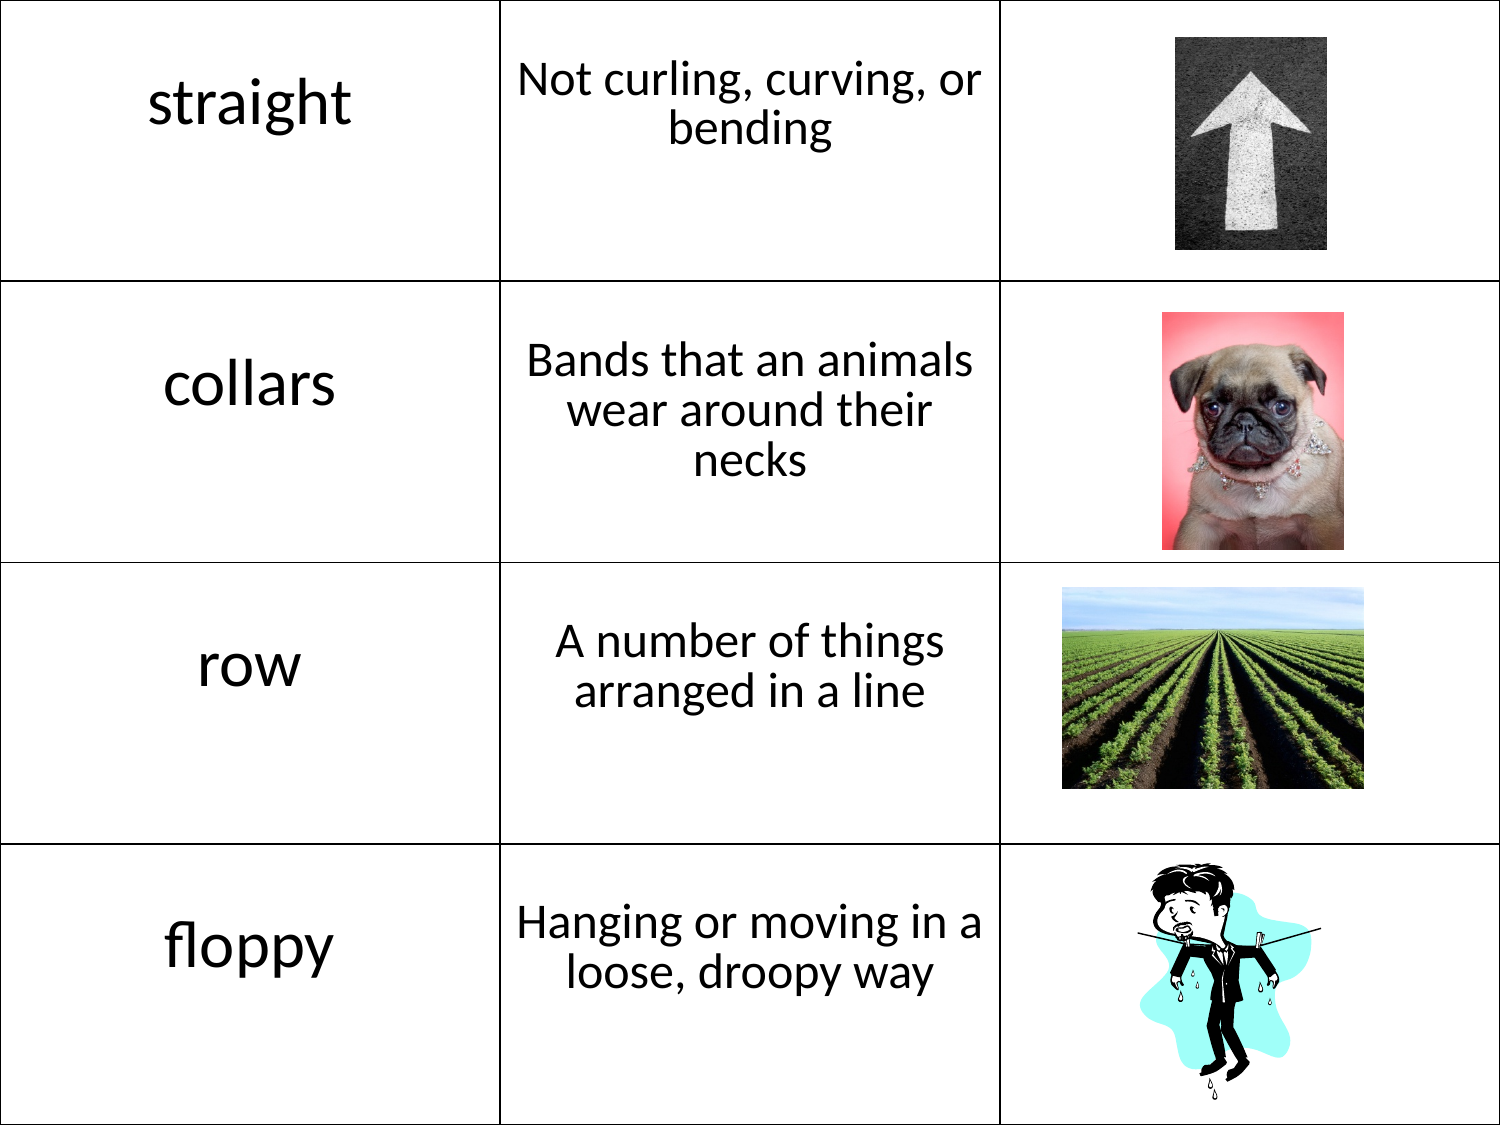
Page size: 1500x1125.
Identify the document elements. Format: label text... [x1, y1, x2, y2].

table_cell Bands that an animals wear around their necks [501, 282, 999, 562]
table_header Not curling, curving, or bending [501, 1, 999, 280]
table_cell Hanging or moving in a loose, droopy way [501, 845, 999, 1124]
table_cell floppy [1, 845, 499, 1124]
picture [1174, 37, 1327, 251]
picture [1137, 862, 1322, 1100]
picture [1162, 312, 1344, 551]
picture [1062, 587, 1364, 789]
table_header [1001, 1, 1499, 280]
table_cell [1001, 845, 1499, 1124]
table_cell [1001, 563, 1499, 843]
table_cell [1001, 282, 1499, 562]
table_cell collars [1, 282, 499, 562]
table_header straight [1, 1, 499, 280]
table_cell row [1, 563, 499, 843]
table_cell A number of things arranged in a line [501, 563, 999, 843]
